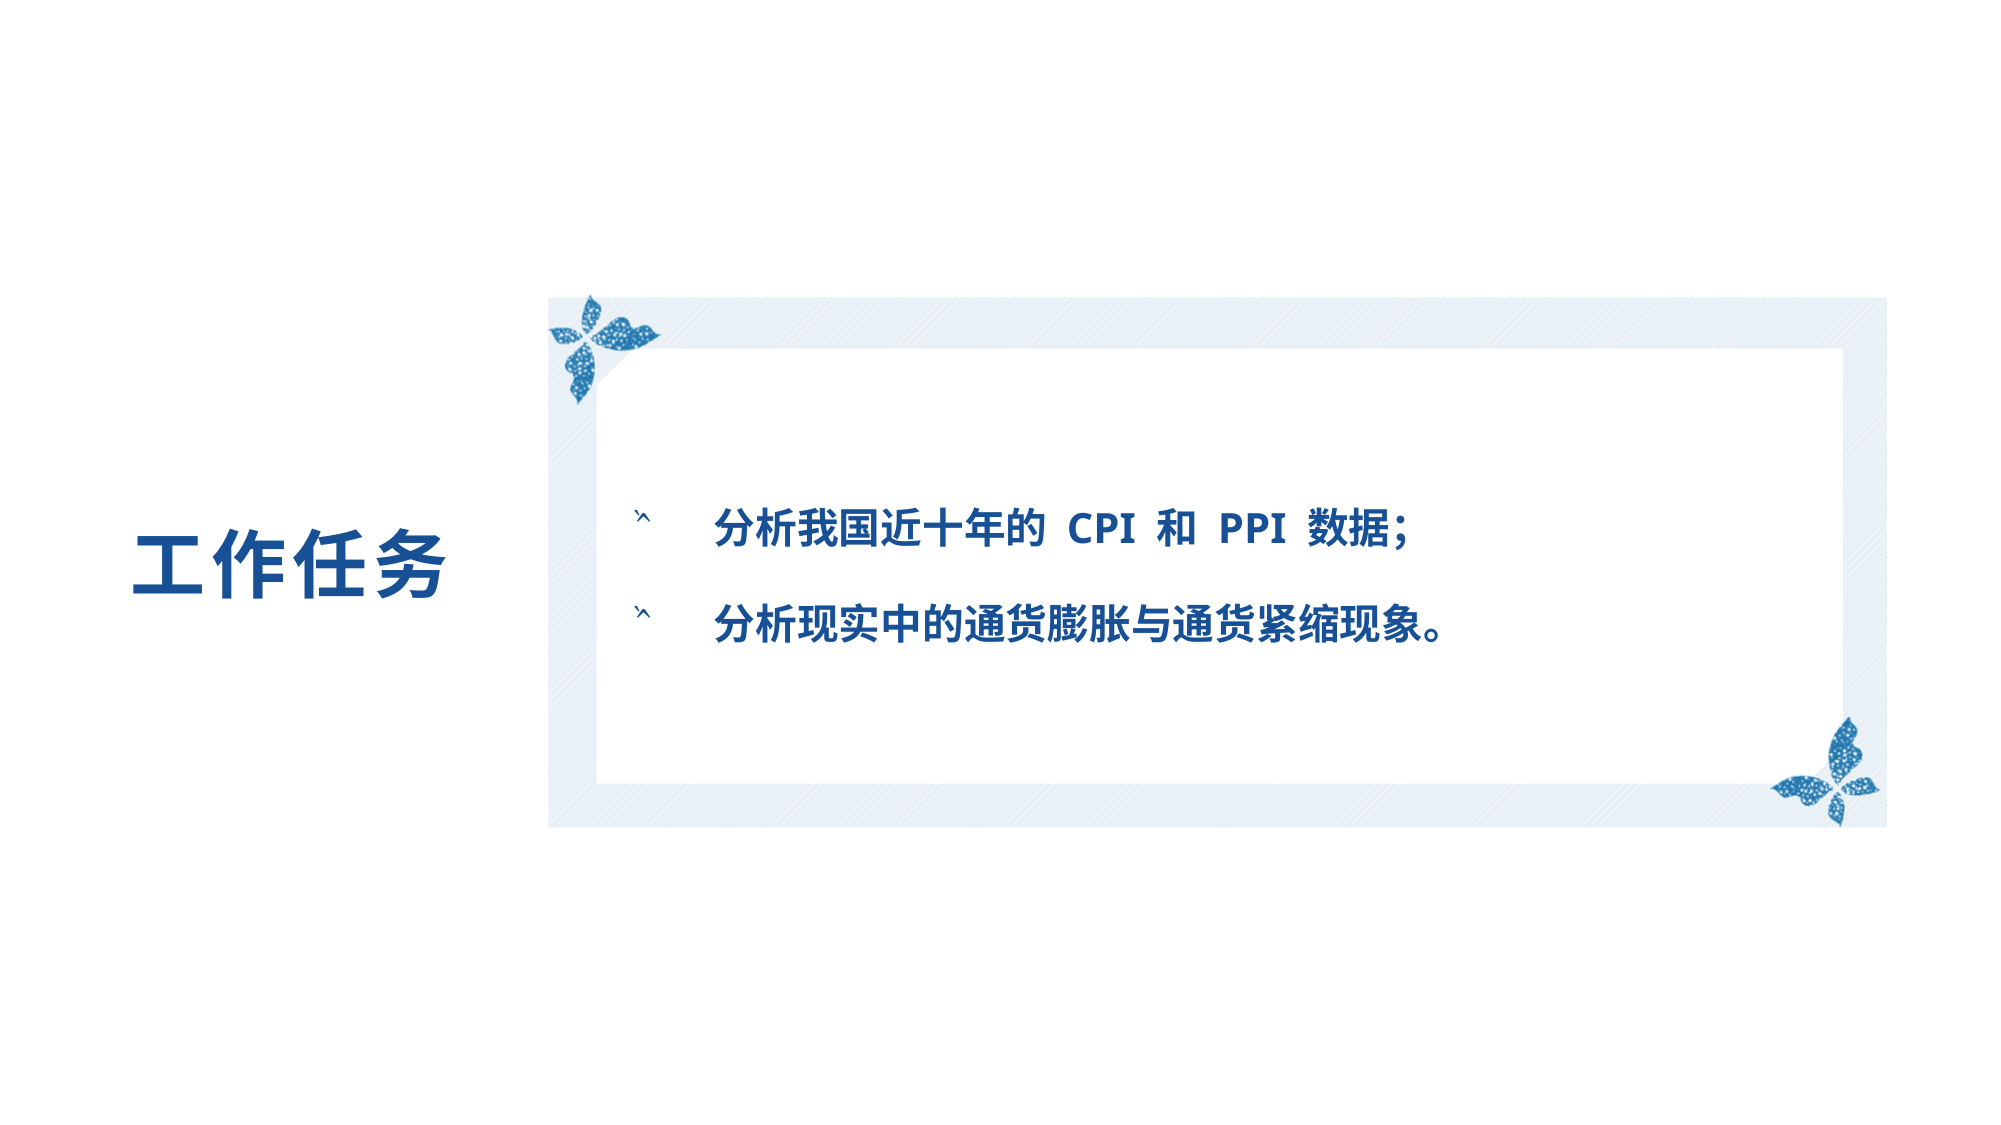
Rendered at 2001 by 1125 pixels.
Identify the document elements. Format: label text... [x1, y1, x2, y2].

picture [1766, 717, 1887, 828]
text_box 工作任务 [113, 465, 470, 660]
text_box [548, 297, 1887, 828]
picture [519, 270, 665, 410]
